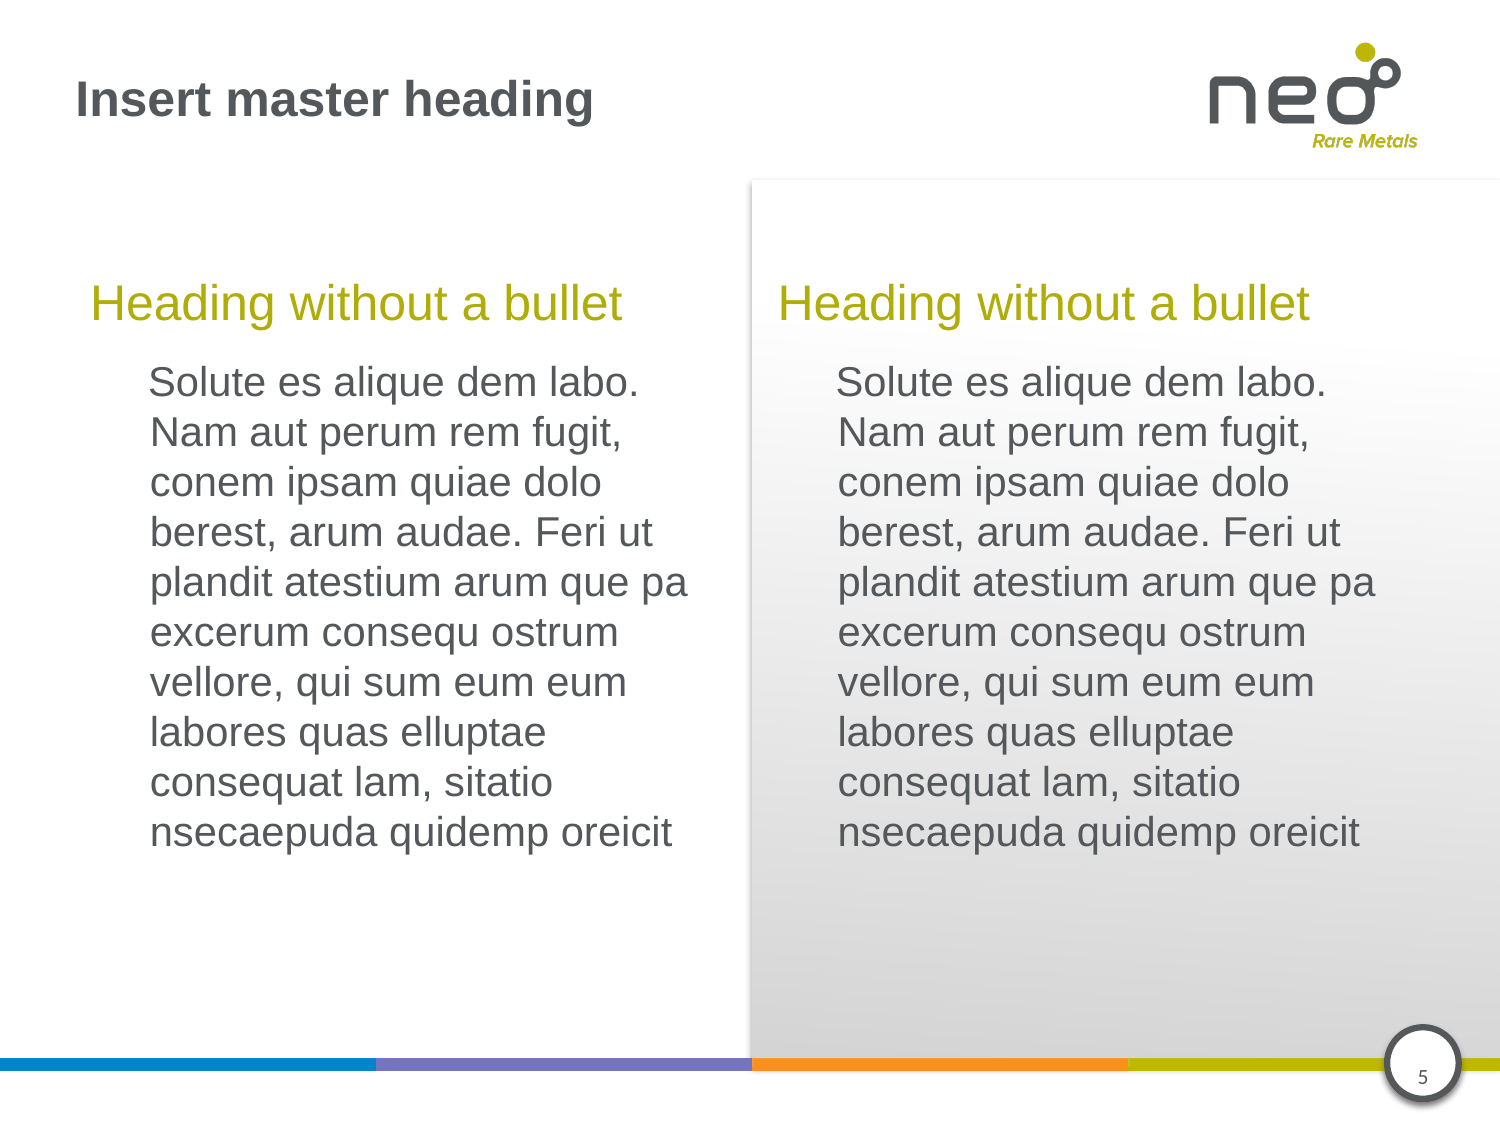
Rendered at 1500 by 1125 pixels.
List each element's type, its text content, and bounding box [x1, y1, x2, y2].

picture [377, 1058, 1384, 1071]
picture [1462, 1058, 1500, 1071]
picture [1240, 18, 1444, 172]
title Insert master heading [60, 12, 1240, 181]
list Heading without a bullet Solute es alique dem labo. Nam aut perum rem fugit, conem ipsam quiae dolo berest, arum audae. Feri ut plandit atestium arum que pa excerum consequ ostrum vellore, qui sum eum eum labores quas elluptae consequat lam, sitatio nsecaepuda quidemp oreicit [762, 262, 1425, 1005]
list Heading without a bullet Solute es alique dem labo. Nam aut perum rem fugit, conem ipsam quiae dolo berest, arum audae. Feri ut plandit atestium arum que pa excerum consequ ostrum vellore, qui sum eum eum labores quas elluptae consequat lam, sitatio nsecaepuda quidemp oreicit [75, 262, 738, 1005]
